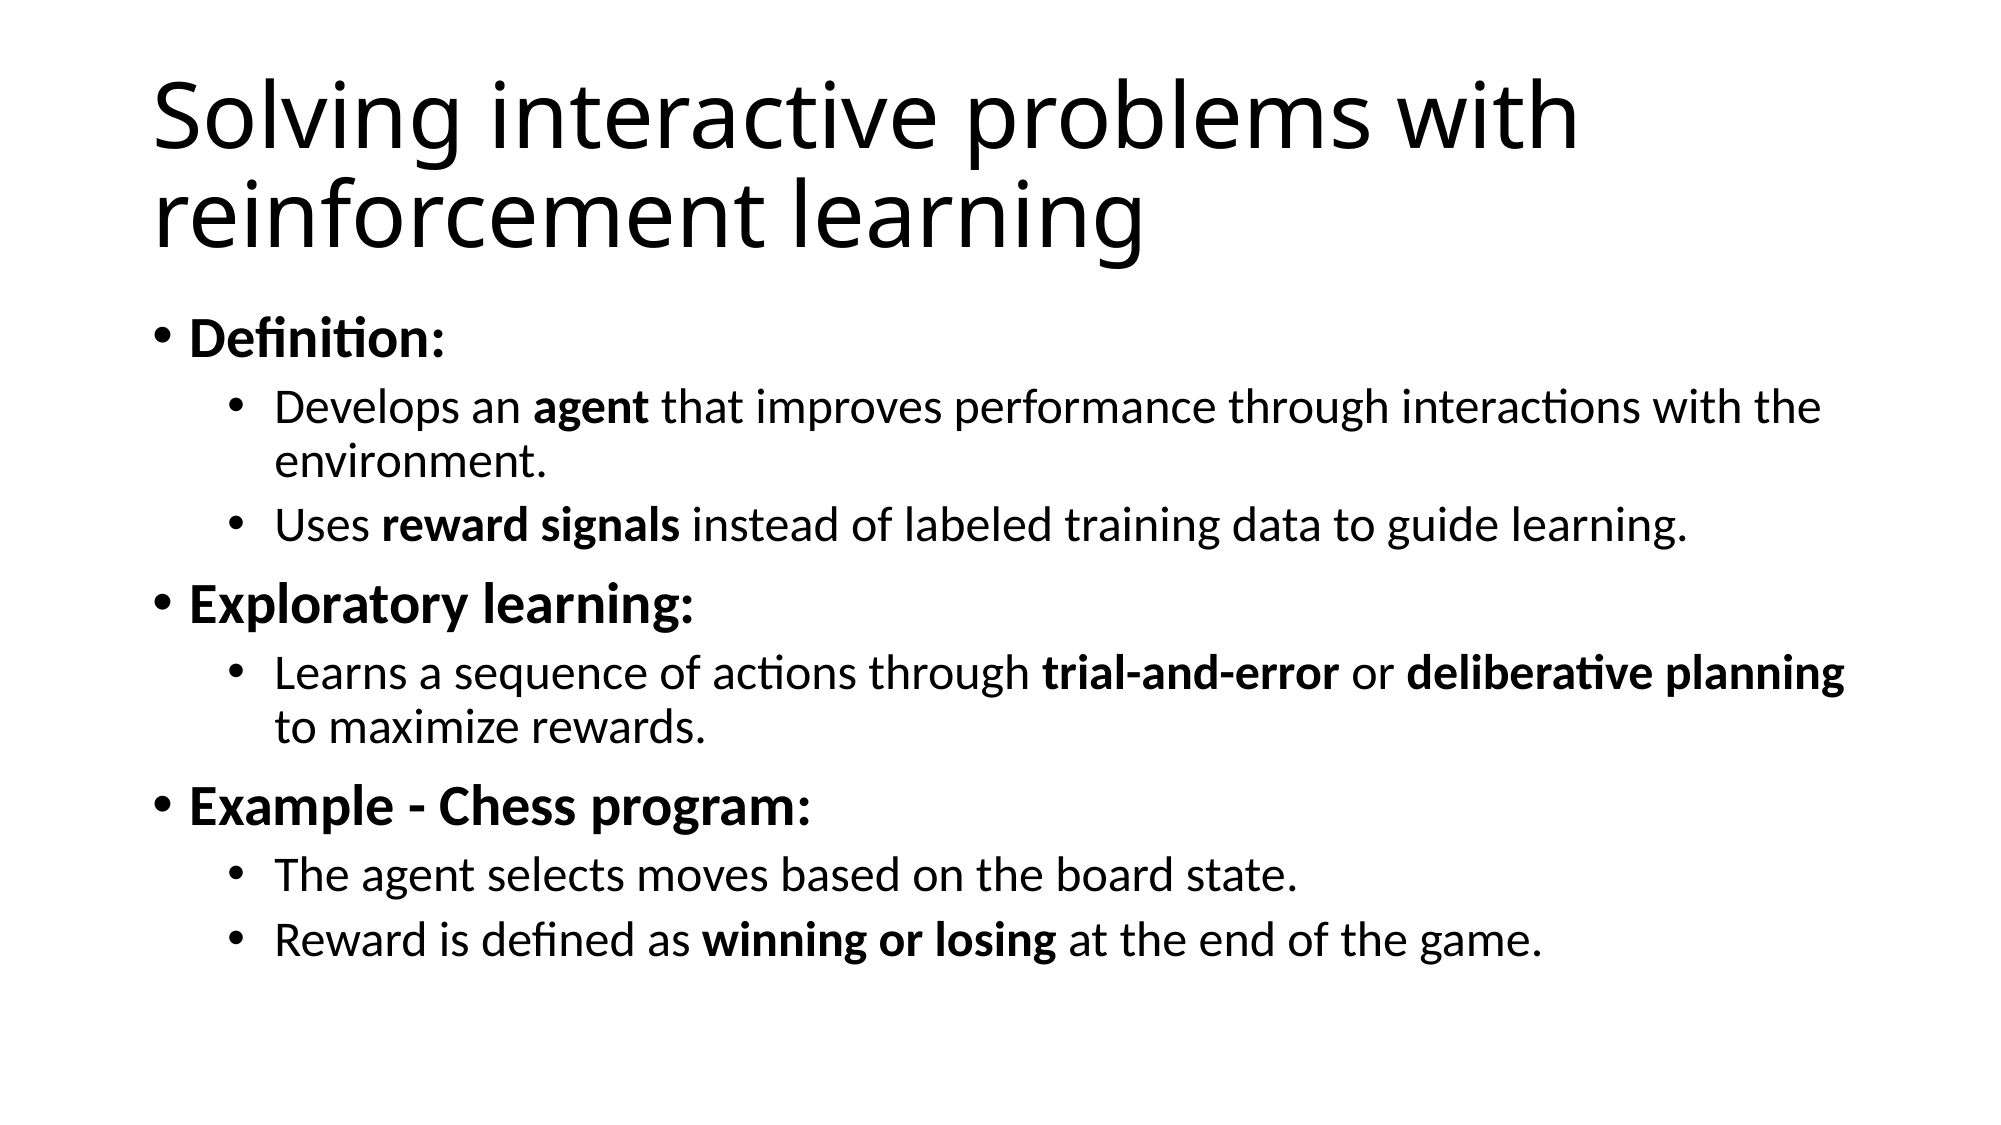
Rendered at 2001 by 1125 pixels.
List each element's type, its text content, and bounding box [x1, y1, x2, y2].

list Definition: Develops an agent that improves performance through interactions with the environment. Uses reward signals instead of labeled training data to guide learning. Exploratory learning: Learns a sequence of actions through trial-and-error or deliberative planning to maximize rewards. Example - Chess program: The agent selects moves based on the board state. Reward is defined as winning or losing at the end of the game. [137, 299, 1863, 1014]
title Solving interactive problems with reinforcement learning [137, 59, 1863, 278]
